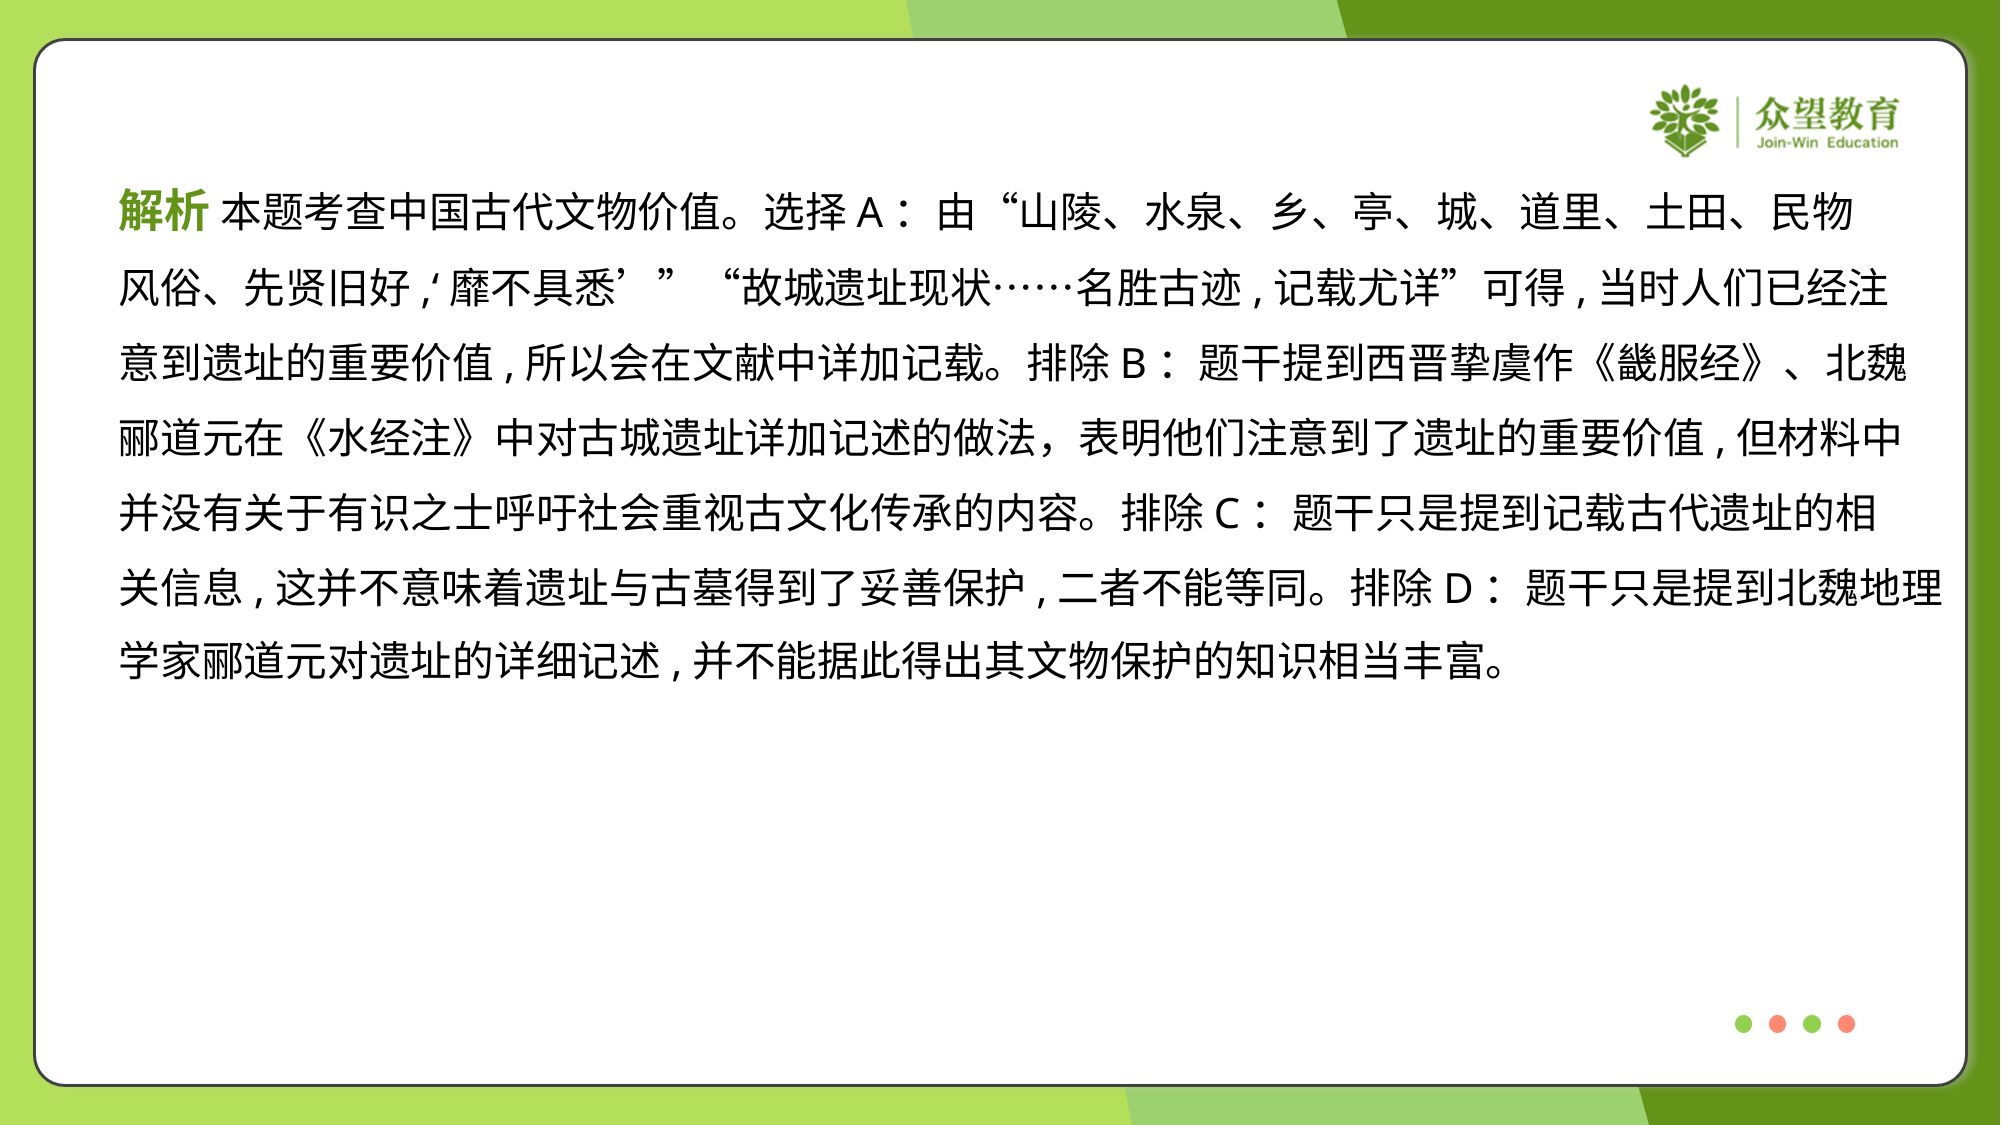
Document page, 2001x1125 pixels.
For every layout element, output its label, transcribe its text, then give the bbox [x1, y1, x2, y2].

text_box 解析 本题考查中国古代文物价值。选择A：由“山陵、水泉、乡、亭、城、道里、土田、民物 风俗、先贤旧好,‘靡不具悉’”“故城遗址现状……名胜古迹,记载尤详”可得,当时人们已经注 意到遗址的重要价值,所以会在文献中详加记载。排除B：题干提到西晋挚虞作《畿服经》、北魏 郦道元在《水经注》中对古城遗址详加记述的做法，表明他们注意到了遗址的重要价值,但材料中 并没有关于有识之士呼吁社会重视古文化传承的内容。排除C：题干只是提到记载古代遗址的相 关信息,这并不意味着遗址与古墓得到了妥善保护,二者不能等同。排除D：题干只是提到北魏地理 学家郦道元对遗址的详细记述,并不能据此得出其文物保护的知识相当丰富。 [118, 159, 1883, 677]
picture [0, 0, 2000, 1125]
